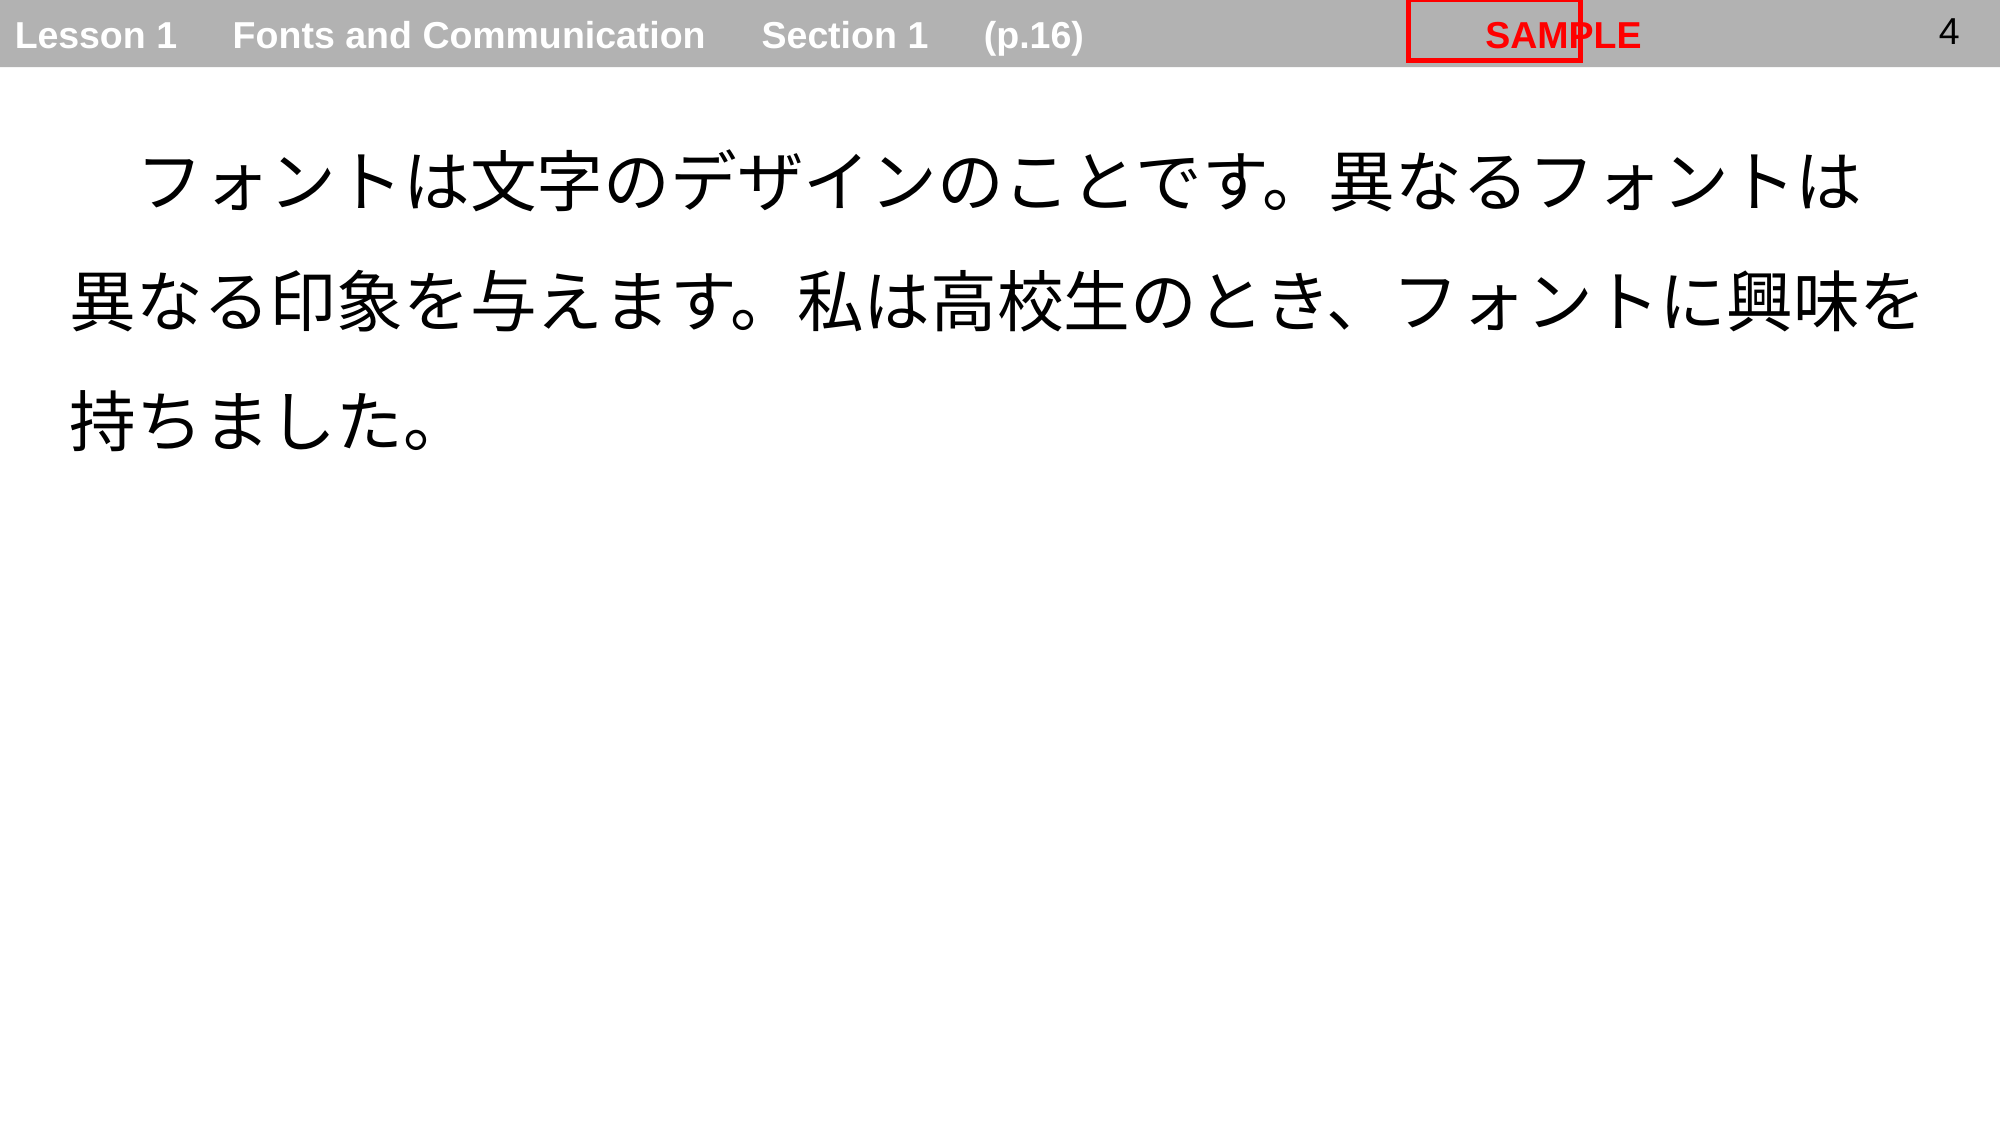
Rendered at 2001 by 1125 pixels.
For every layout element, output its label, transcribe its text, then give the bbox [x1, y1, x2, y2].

title フォントは文字のデザインのことです。異なるフォントは異なる印象を与えます。私は高校生のとき、フォントに興味を持ちました。 [55, 92, 1945, 1096]
